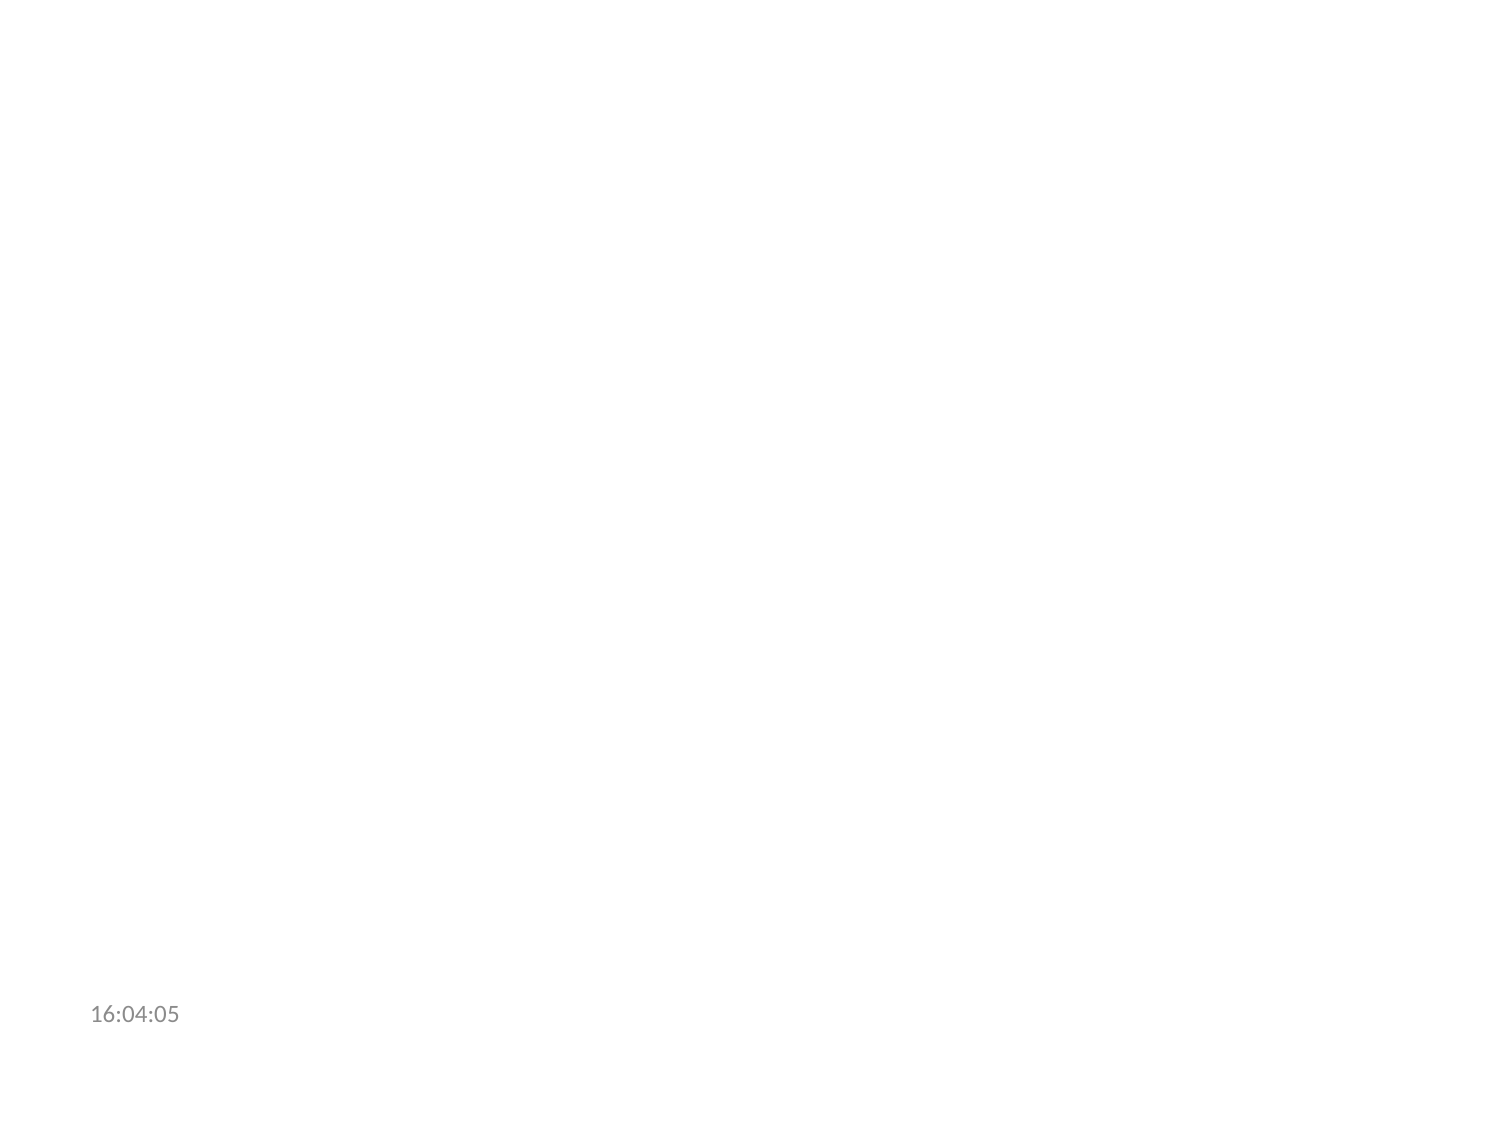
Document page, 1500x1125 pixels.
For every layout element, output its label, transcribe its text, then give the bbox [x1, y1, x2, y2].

text_box 15:35:09 [75, 982, 425, 1043]
